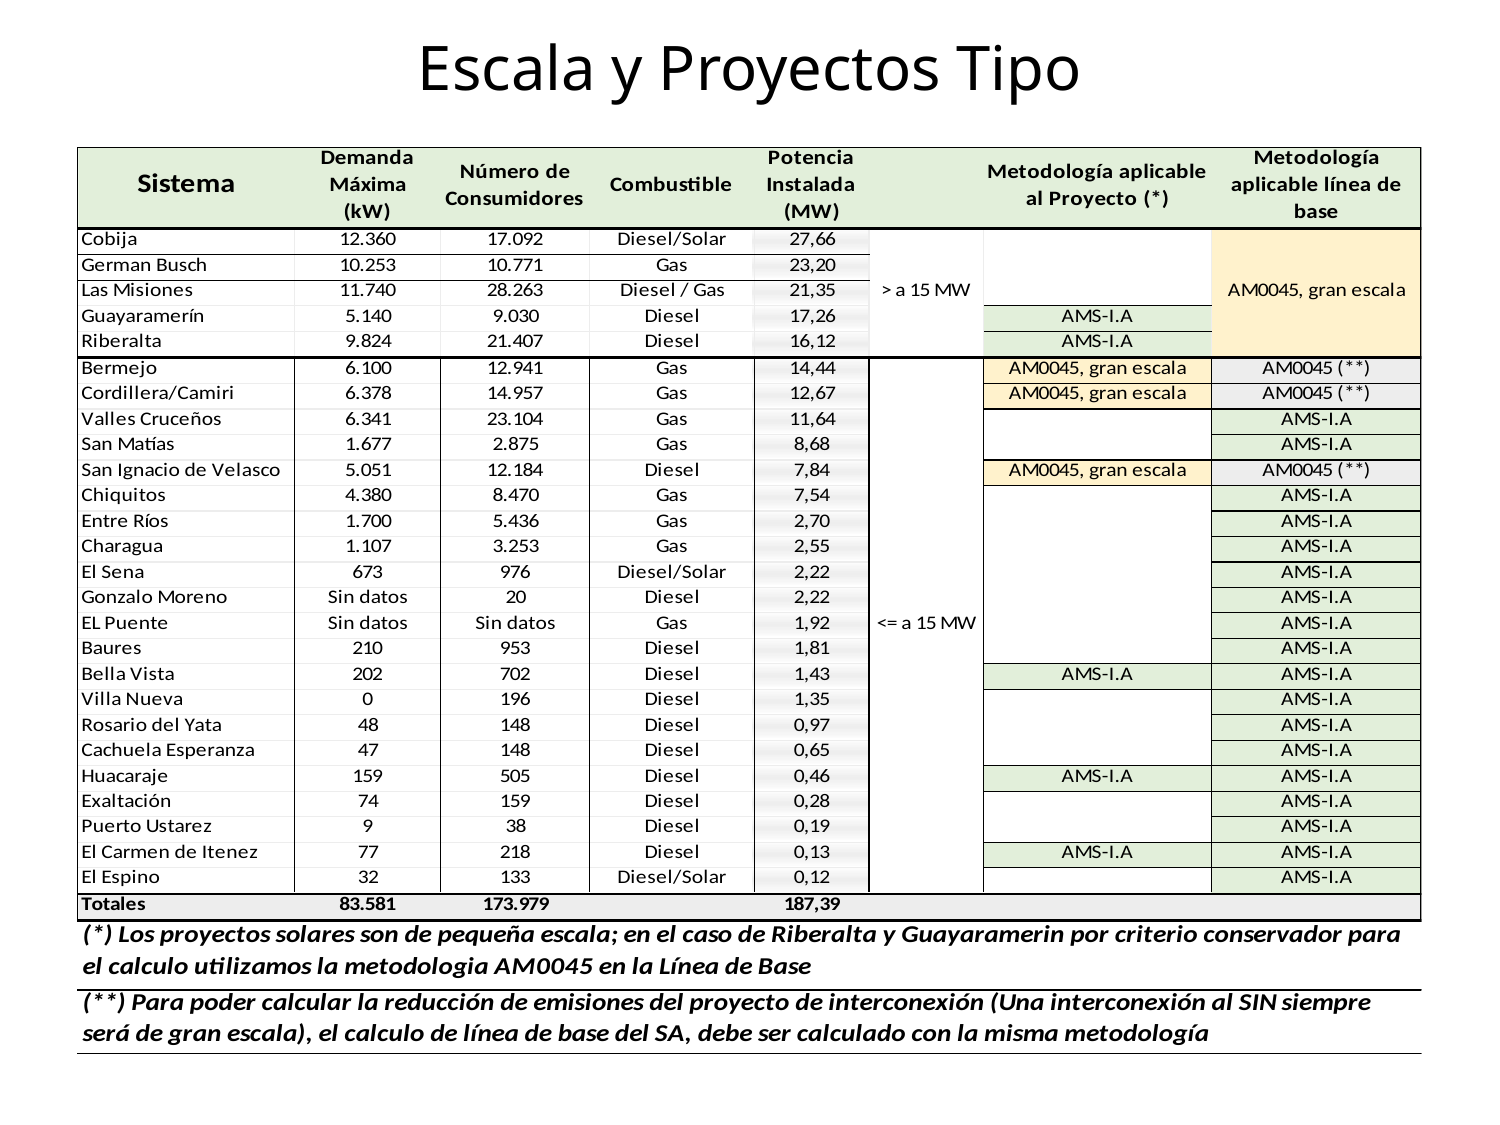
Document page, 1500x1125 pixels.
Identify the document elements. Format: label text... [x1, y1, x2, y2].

title Escala y Proyectos Tipo [103, 29, 1397, 112]
picture [76, 147, 1423, 1055]
